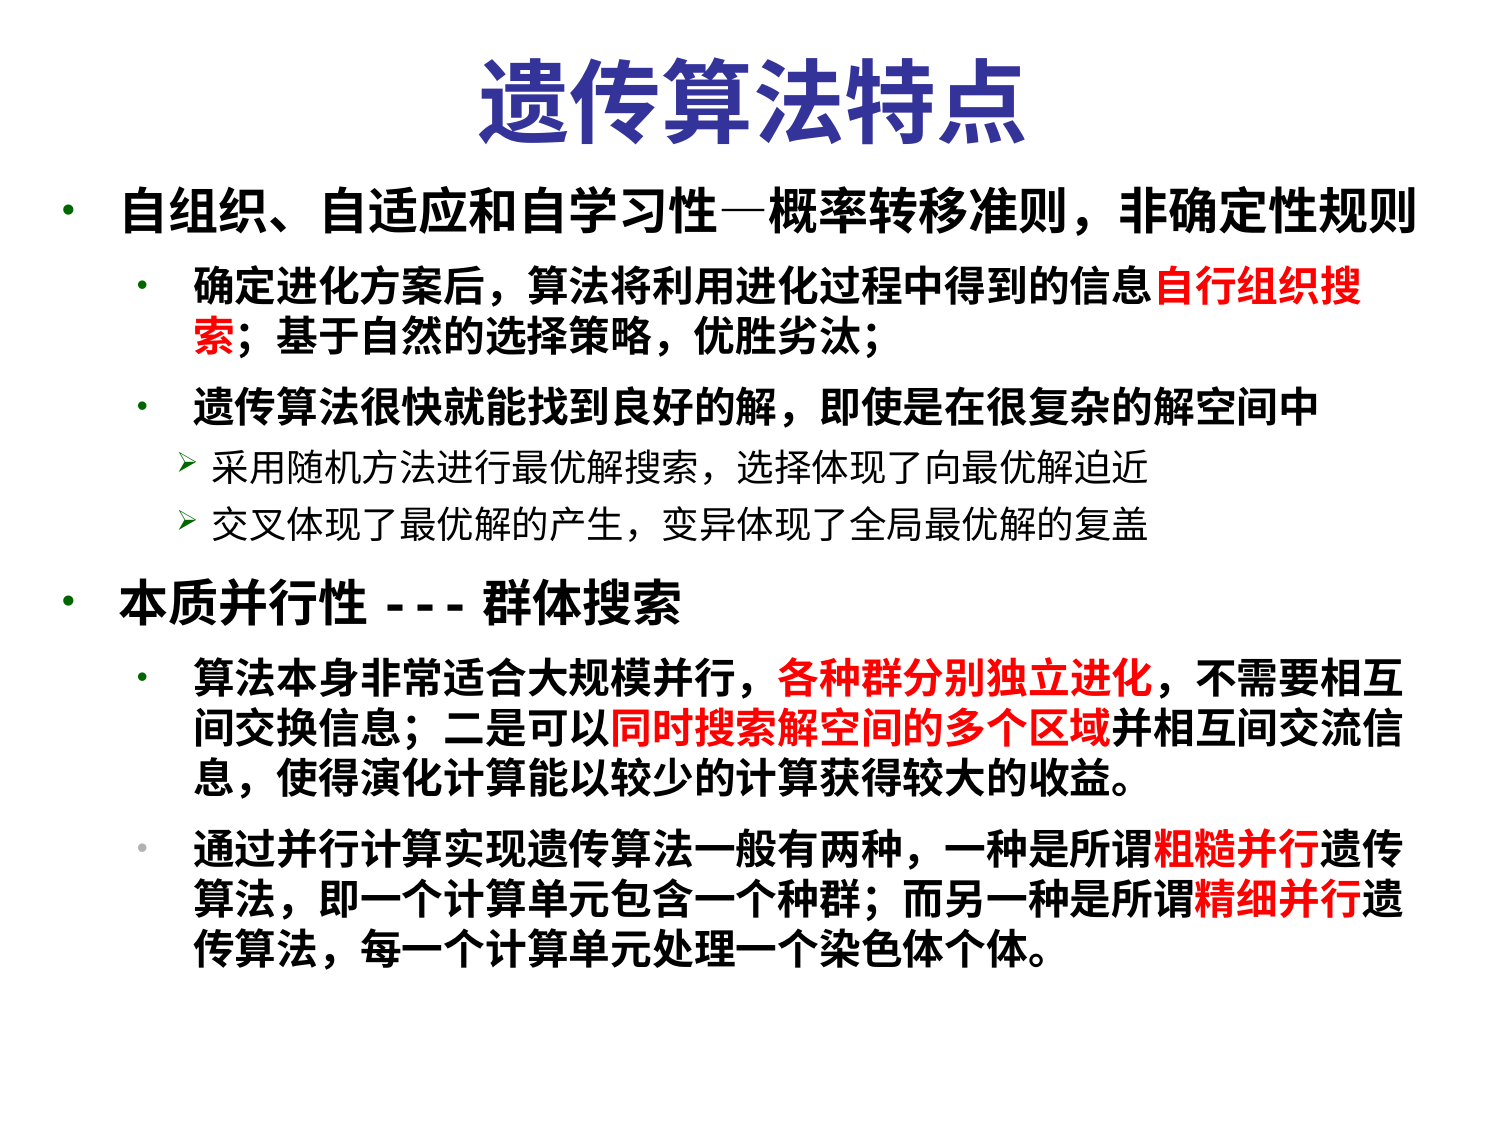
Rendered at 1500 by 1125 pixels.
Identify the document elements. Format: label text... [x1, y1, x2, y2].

text_box 遗传算法特点 自组织、自适应和自学习性—概率转移准则，非确定性规则 确定进化方案后，算法将利用进化过程中得到的信息自行组织搜索；基于自然的选择策略，优胜劣汰； 遗传算法很快就能找到良好的解，即使是在很复杂的解空间中 采用随机方法进行最优解搜索，选择体现了向最优解迫近 交叉体现了最优解的产生，变异体现了全局最优解的复盖 本质并行性---群体搜索 算法本身非常适合大规模并行，各种群分别独立进化，不需要相互间交换信息；二是可以同时搜索解空间的多个区域并相互间交流信息，使得演化计算能以较少的计算获得较大的收益。 通过并行计算实现遗传算法一般有两种，一种是所谓粗糙并行遗传算法，即一个计算单元包含一个种群；而另一种是所谓精细并行遗传算法，每一个计算单元处理一个染色体个体。 [47, 36, 1460, 1031]
